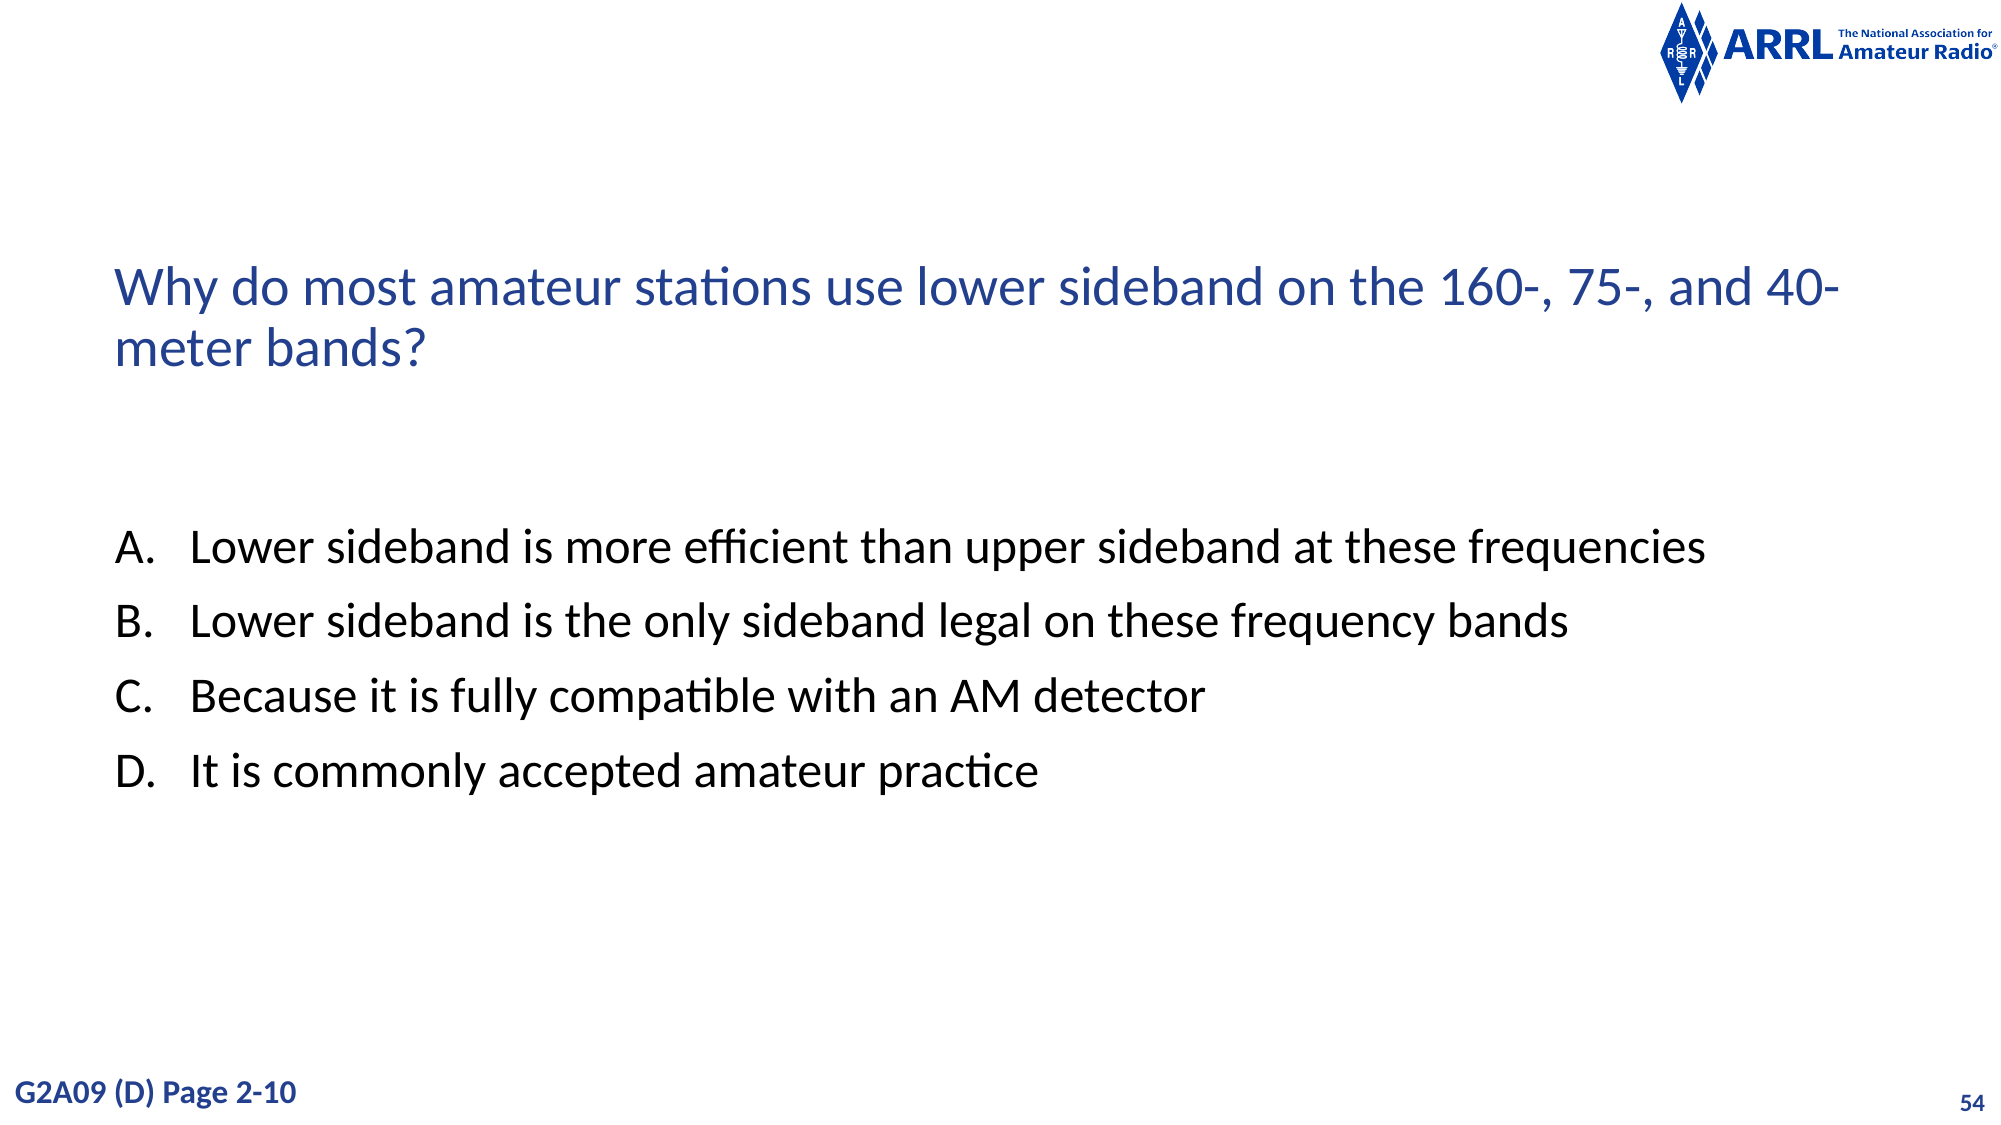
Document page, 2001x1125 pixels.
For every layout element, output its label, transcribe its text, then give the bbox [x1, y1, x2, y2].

picture [1658, 0, 1999, 106]
text_box G2A09 (D) Page 2-10 [0, 1062, 1313, 1118]
text_box 54 [1899, 1079, 2000, 1125]
list Lower sideband is more efficient than upper sideband at these frequencies Lower sideband is the only sideband legal on these frequency bands Because it is fully compatible with an AM detector It is commonly accepted amateur practice [99, 512, 1900, 1005]
title Why do most amateur stations use lower sideband on the 160-, 75-, and 40-meter bands? [99, 249, 1900, 388]
